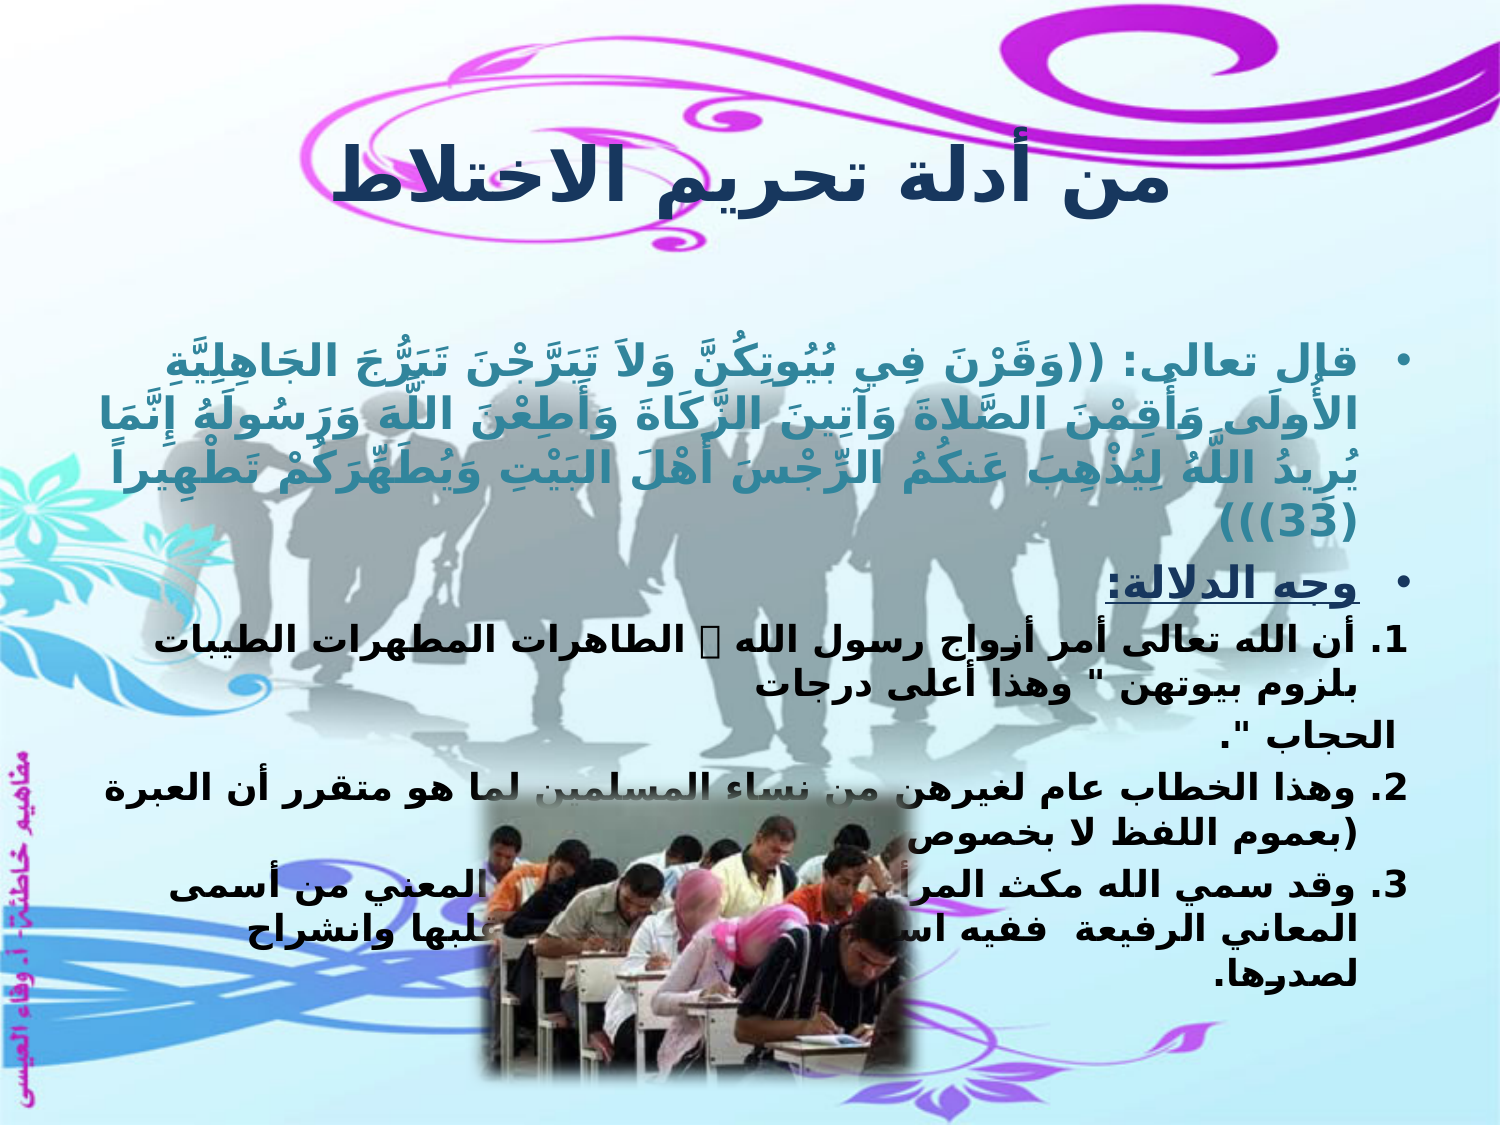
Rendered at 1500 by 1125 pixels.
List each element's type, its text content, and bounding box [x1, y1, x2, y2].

picture [0, 0, 1500, 1125]
title من أدلة تحريم الاختلاط [76, 77, 1427, 266]
list قال تعالى: ((وَقَرْنَ فِي بُيُوتِكُنَّ وَلاَ تَبَرَّجْنَ تَبَرُّجَ الجَاهِلِيَّةِ الأُولَى وَأَقِمْنَ الصَّلاةَ وَآتِينَ الزَّكَاةَ وَأَطِعْنَ اللَّهَ وَرَسُولَهُ إِنَّمَا يُرِيدُ اللَّهُ لِيُذْهِبَ عَنكُمُ الرِّجْسَ أَهْلَ البَيْتِ وَيُطَهِّرَكُمْ تَطْهِيراً (33))) وجه الدلالة: 1. أن الله تعالى أمر أزواج رسول الله  الطاهرات المطهرات الطيبات بلزوم بيوتهن " وهذا أعلى درجات الحجاب ". 2. وهذا الخطاب عام لغيرهن من نساء المسلمين لما هو متقرر أن العبرة (بعموم اللفظ لا بخصوص السبب). 3. وقد سمي الله مكث المرأة في بيتها قرارا وهذا المعني من أسمى المعاني الرفيعة ففيه استقرار لنفسها وراحة لقلبها وانشراح لصدرها. [74, 262, 1426, 1006]
